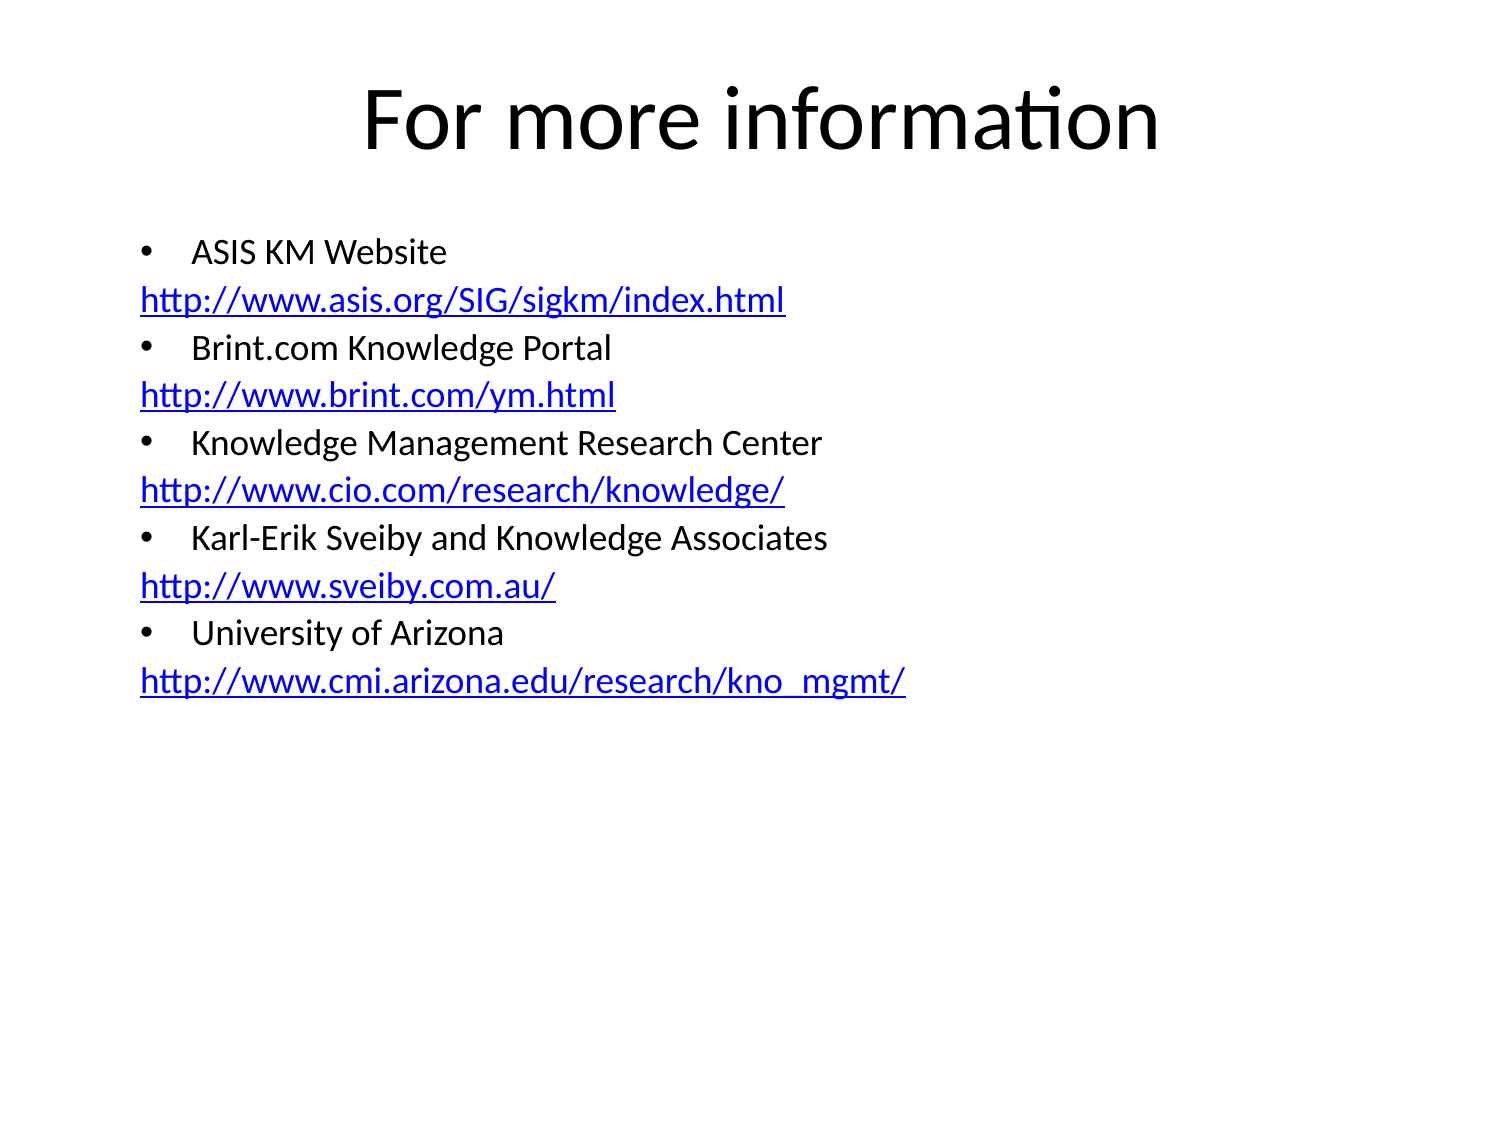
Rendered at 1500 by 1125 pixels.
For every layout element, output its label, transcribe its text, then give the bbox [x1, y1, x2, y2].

list ASIS KM Website http://www.asis.org/SIG/sigkm/index.html Brint.com Knowledge Portal http://www.brint.com/ym.html Knowledge Management Research Center http://www.cio.com/research/knowledge/ Karl-Erik Sveiby and Knowledge Associates http://www.sveiby.com.au/ University of Arizona http://www.cmi.arizona.edu/research/kno_mgmt/ [125, 224, 1500, 900]
title For more information [125, 50, 1400, 175]
